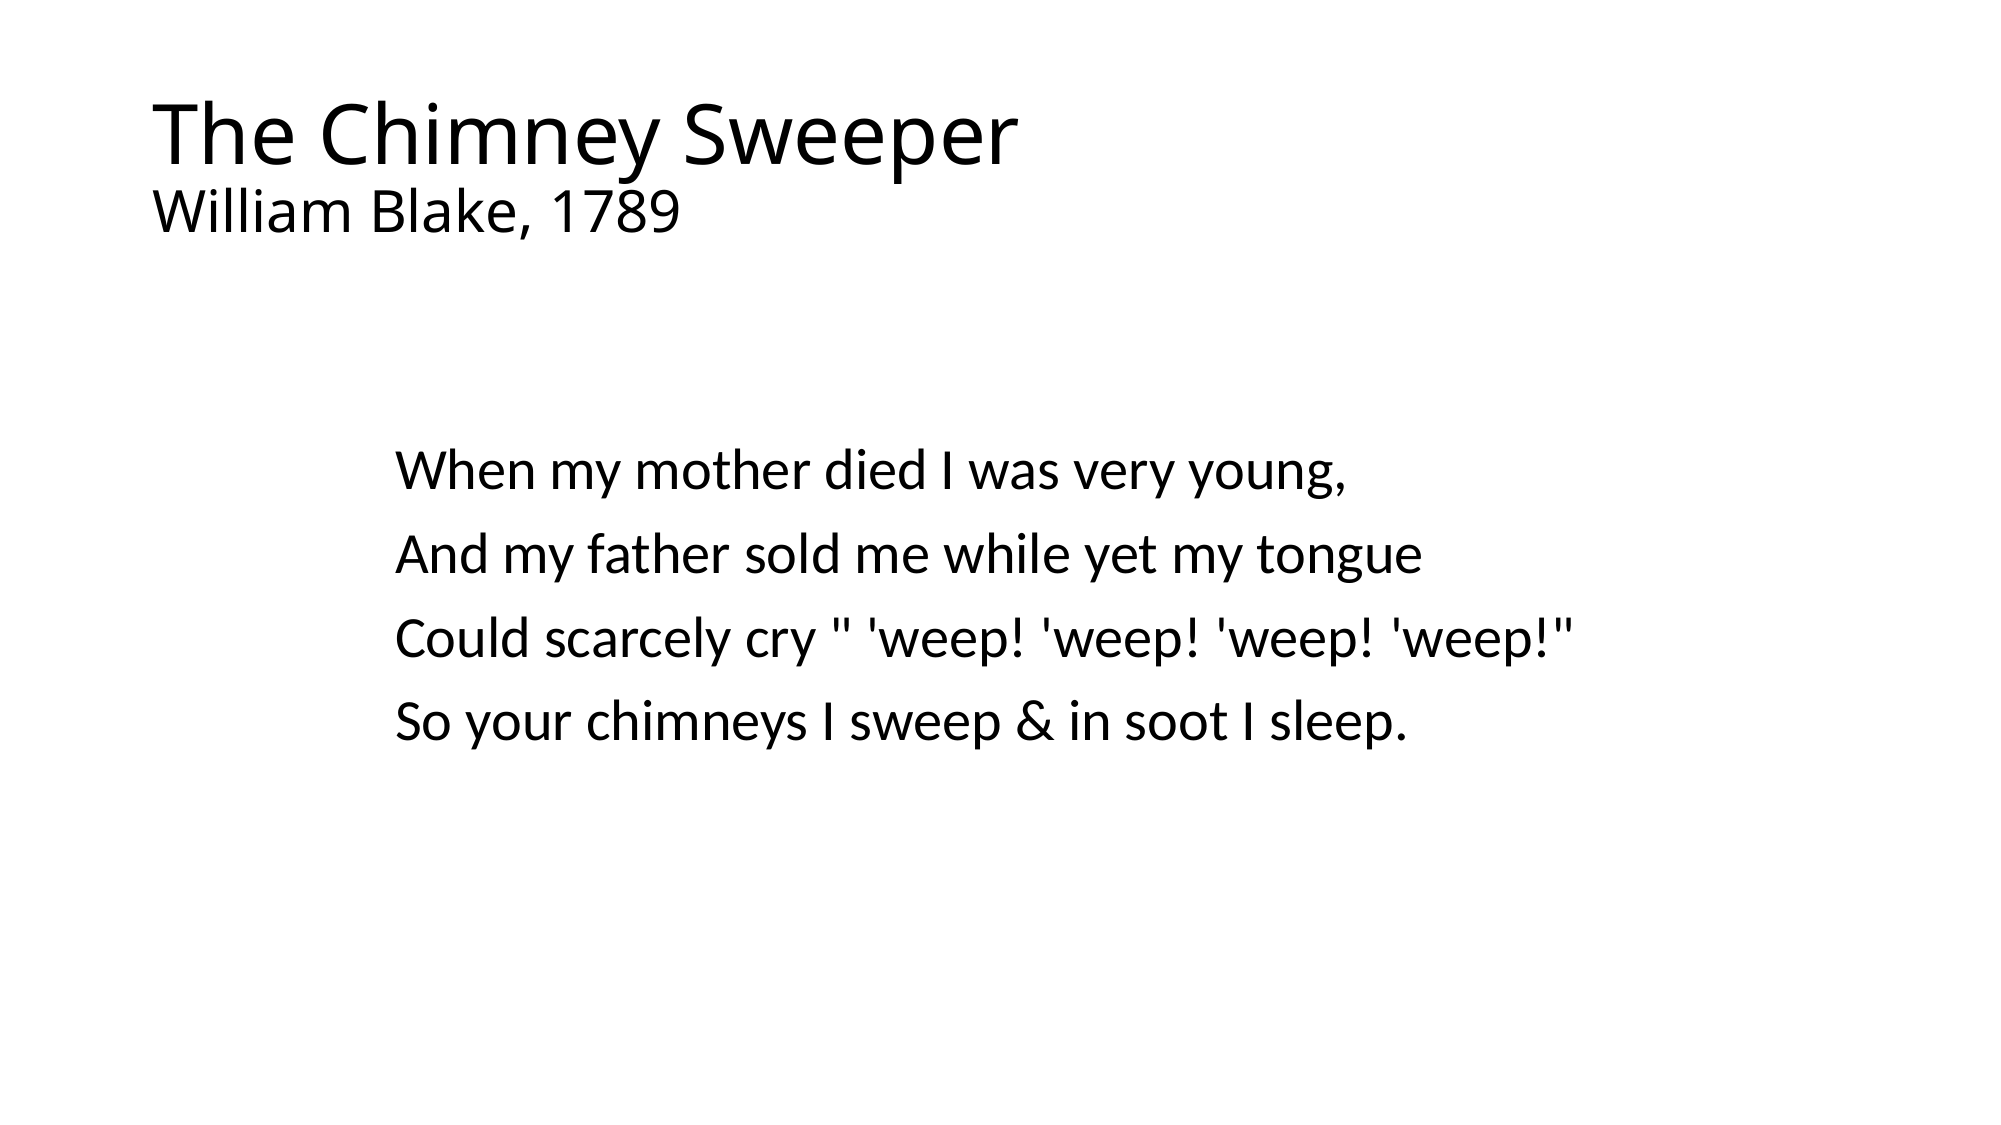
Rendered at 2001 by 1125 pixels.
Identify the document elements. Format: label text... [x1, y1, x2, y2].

list When my mother died I was very young, And my father sold me while yet my tongue Could scarcely cry " 'weep! 'weep! 'weep! 'weep!" So your chimneys I sweep & in soot I sleep. [380, 431, 1604, 789]
title The Chimney Sweeper William Blake, 1789 [137, 59, 1863, 278]
